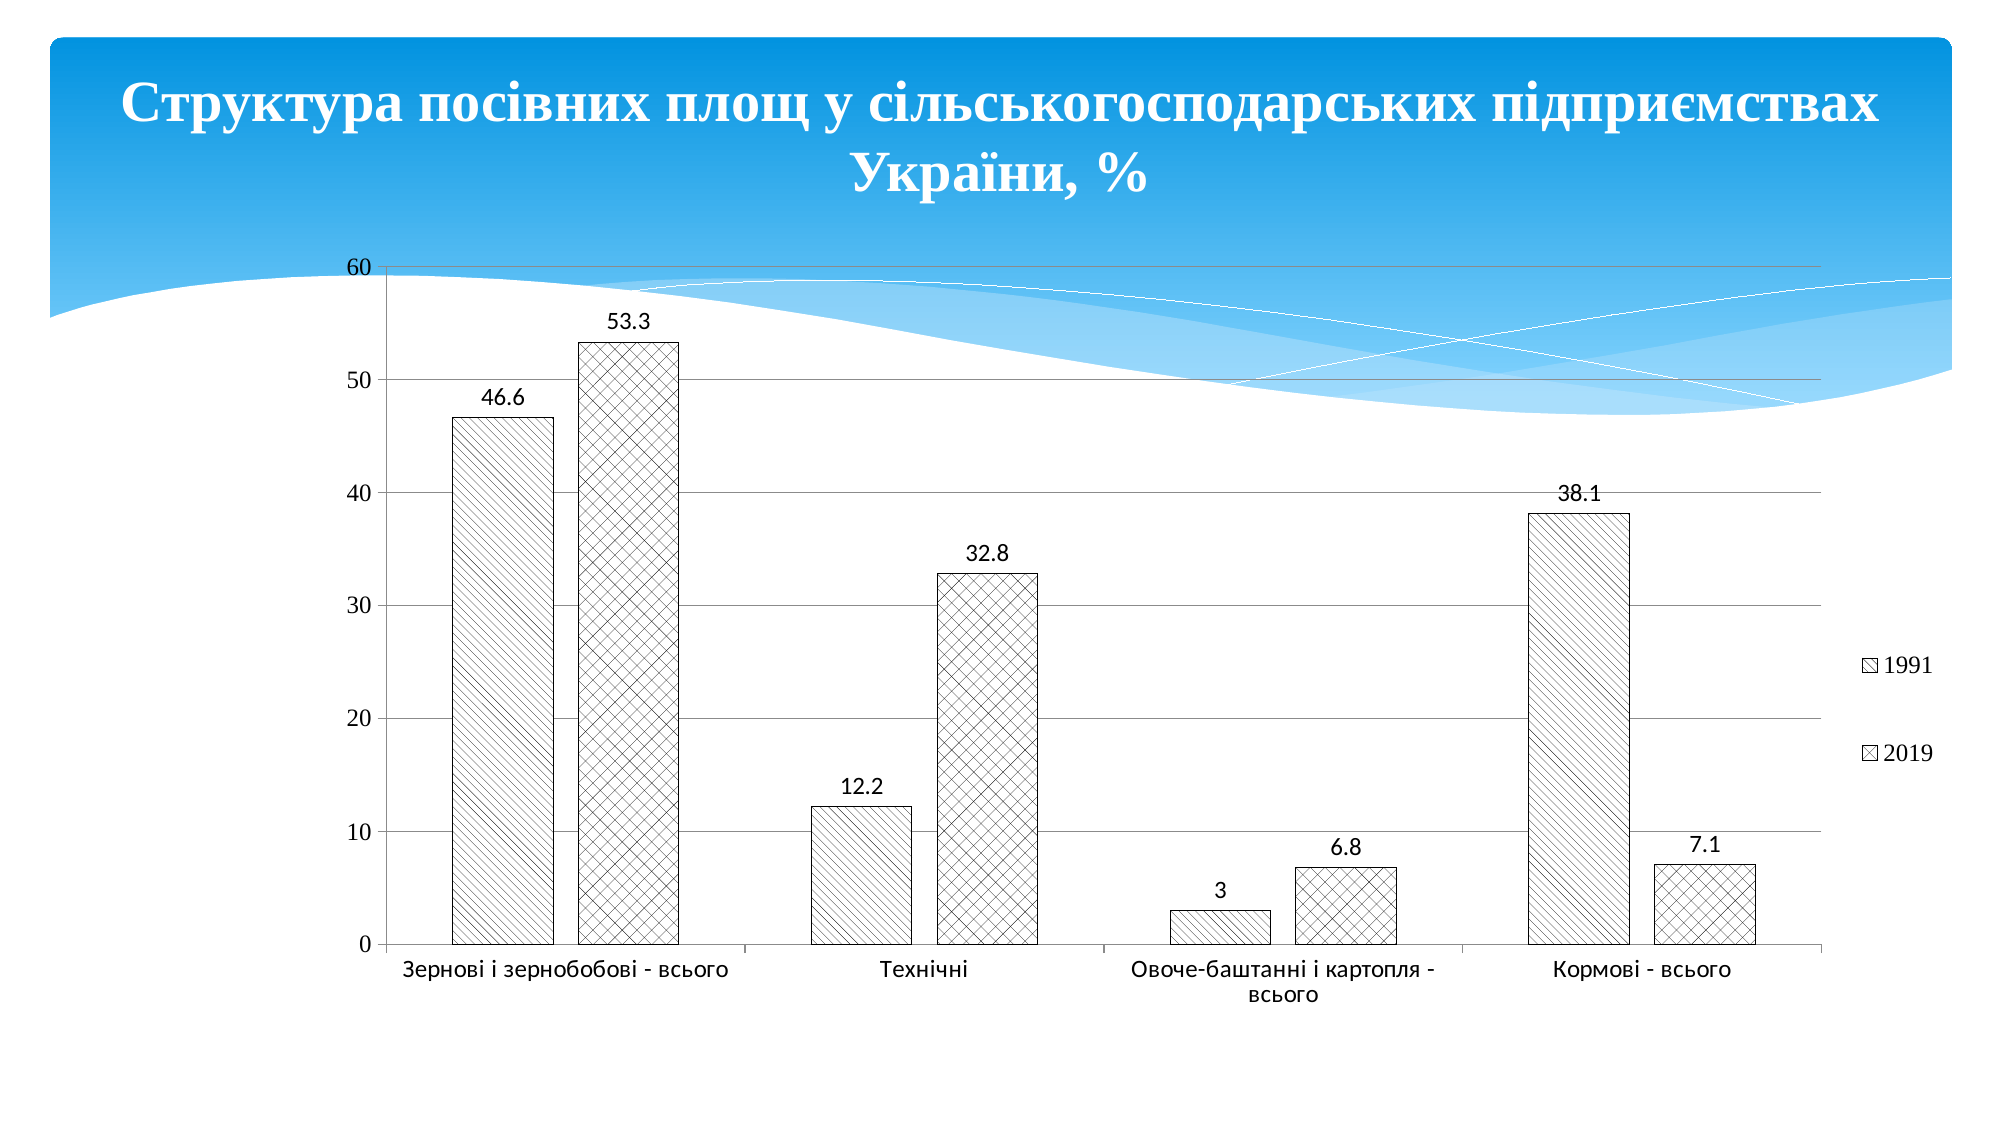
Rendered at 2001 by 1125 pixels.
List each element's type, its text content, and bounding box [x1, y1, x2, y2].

title Структура посівних площ у сільськогосподарських підприємствах України, % [99, 55, 1900, 261]
chart [313, 237, 1955, 1026]
